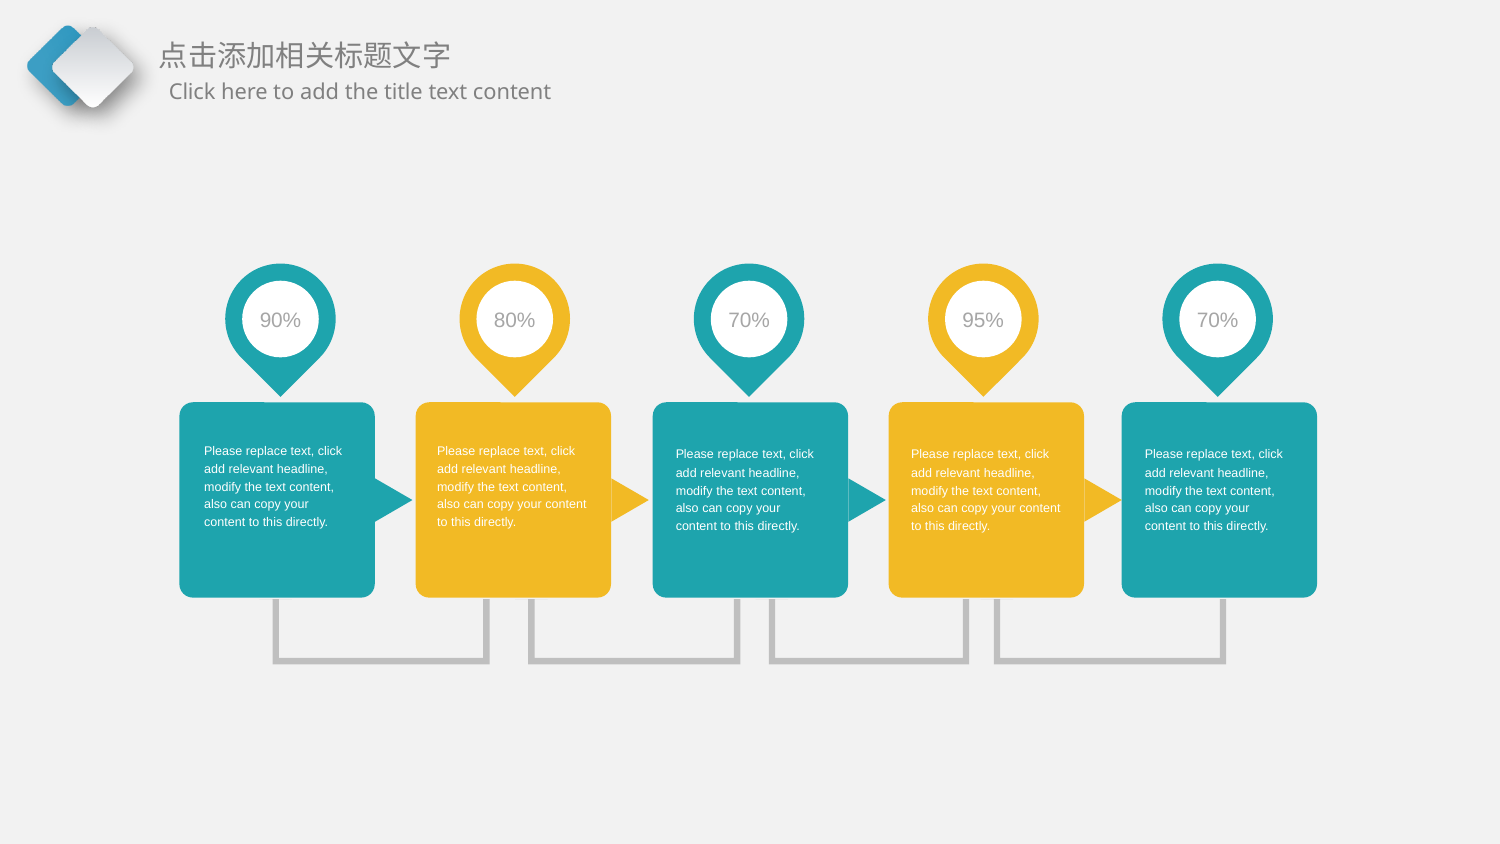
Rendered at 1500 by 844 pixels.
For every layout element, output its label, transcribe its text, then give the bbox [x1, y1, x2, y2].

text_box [652, 402, 886, 598]
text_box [179, 402, 413, 598]
text_box [270, 605, 492, 666]
text_box [767, 605, 971, 666]
text_box Click here to add the title text content [157, 71, 564, 110]
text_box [224, 263, 336, 375]
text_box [17, 15, 143, 118]
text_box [1121, 402, 1318, 598]
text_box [415, 402, 649, 598]
text_box [526, 605, 742, 666]
text_box [992, 605, 1228, 666]
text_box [1162, 263, 1274, 375]
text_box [459, 263, 571, 375]
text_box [888, 402, 1119, 598]
text_box 点击添加相关标题文字 [149, 32, 503, 78]
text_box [927, 263, 1039, 375]
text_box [693, 263, 805, 375]
